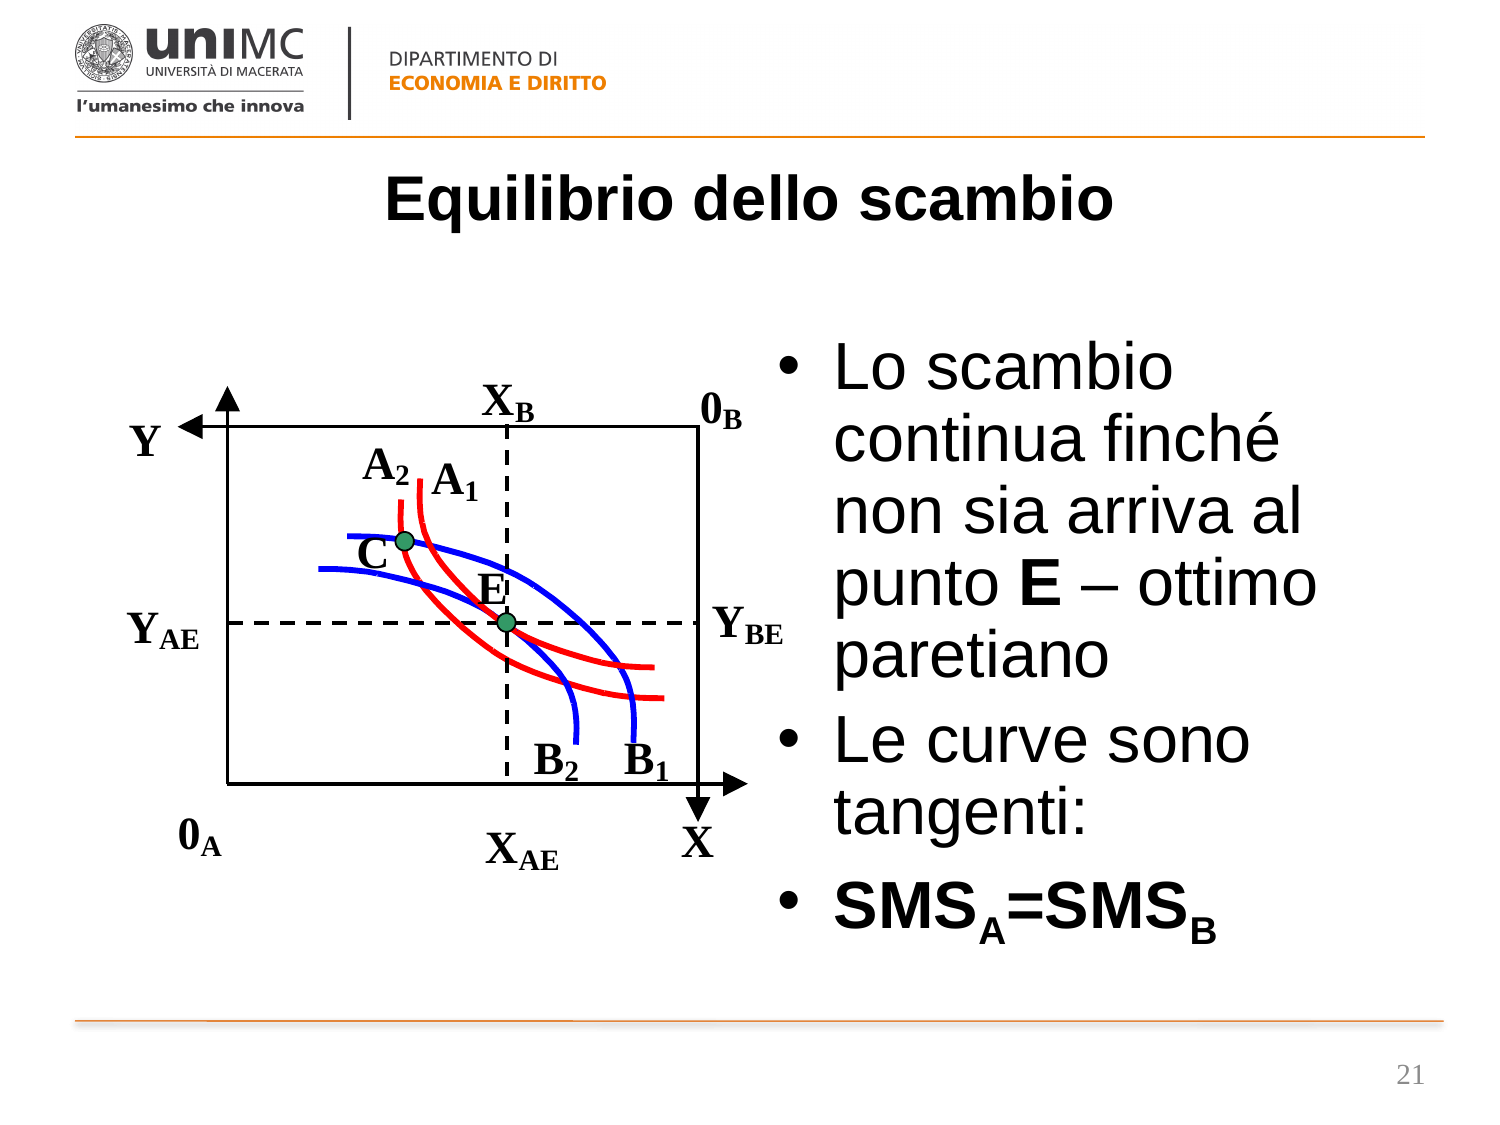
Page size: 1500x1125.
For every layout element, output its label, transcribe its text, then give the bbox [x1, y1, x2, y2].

picture [75, 24, 1425, 138]
title Equilibrio dello scambio [75, 149, 1425, 241]
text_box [74, 362, 788, 886]
list Lo scambio continua finché non sia arriva al punto E – ottimo paretiano Le curve sono tangenti: SMSA=SMSB [762, 324, 1388, 1000]
slide_number 21 [1091, 1042, 1442, 1103]
